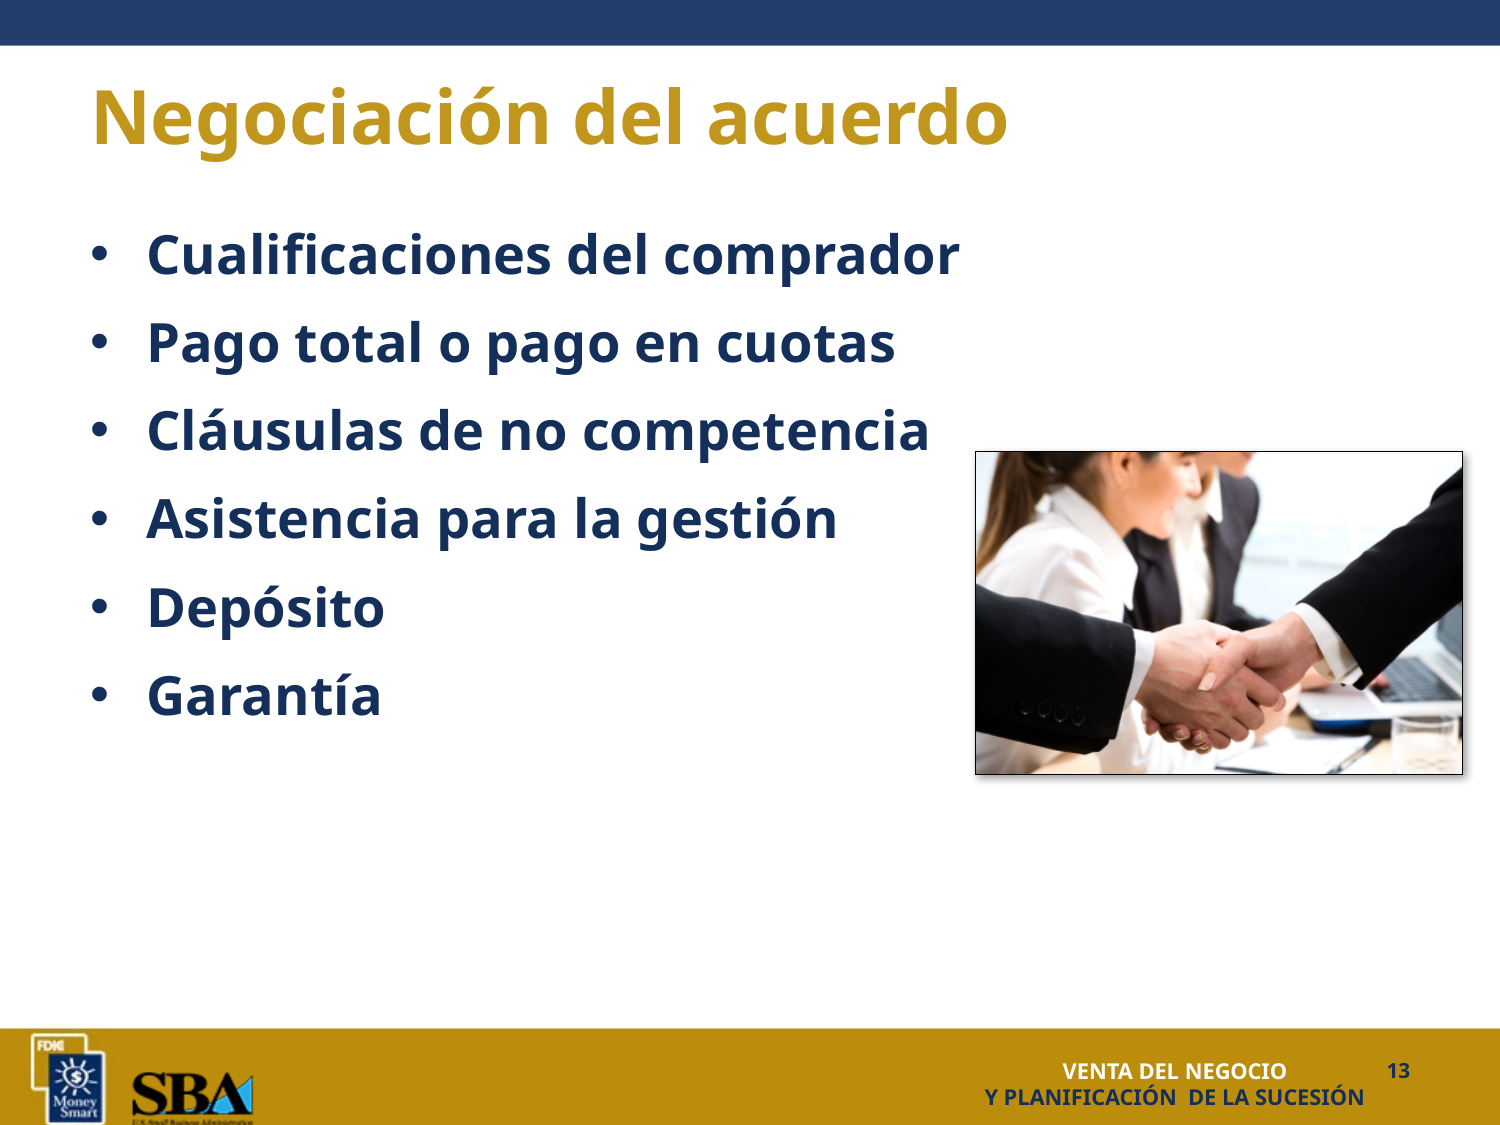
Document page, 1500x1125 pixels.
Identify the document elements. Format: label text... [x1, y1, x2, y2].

title Negociación del acuerdo [74, 62, 1426, 163]
picture [0, 0, 1500, 1125]
list Cualificaciones del comprador Pago total o pago en cuotas Cláusulas de no competencia Asistencia para la gestión Depósito Garantía [74, 212, 1426, 913]
